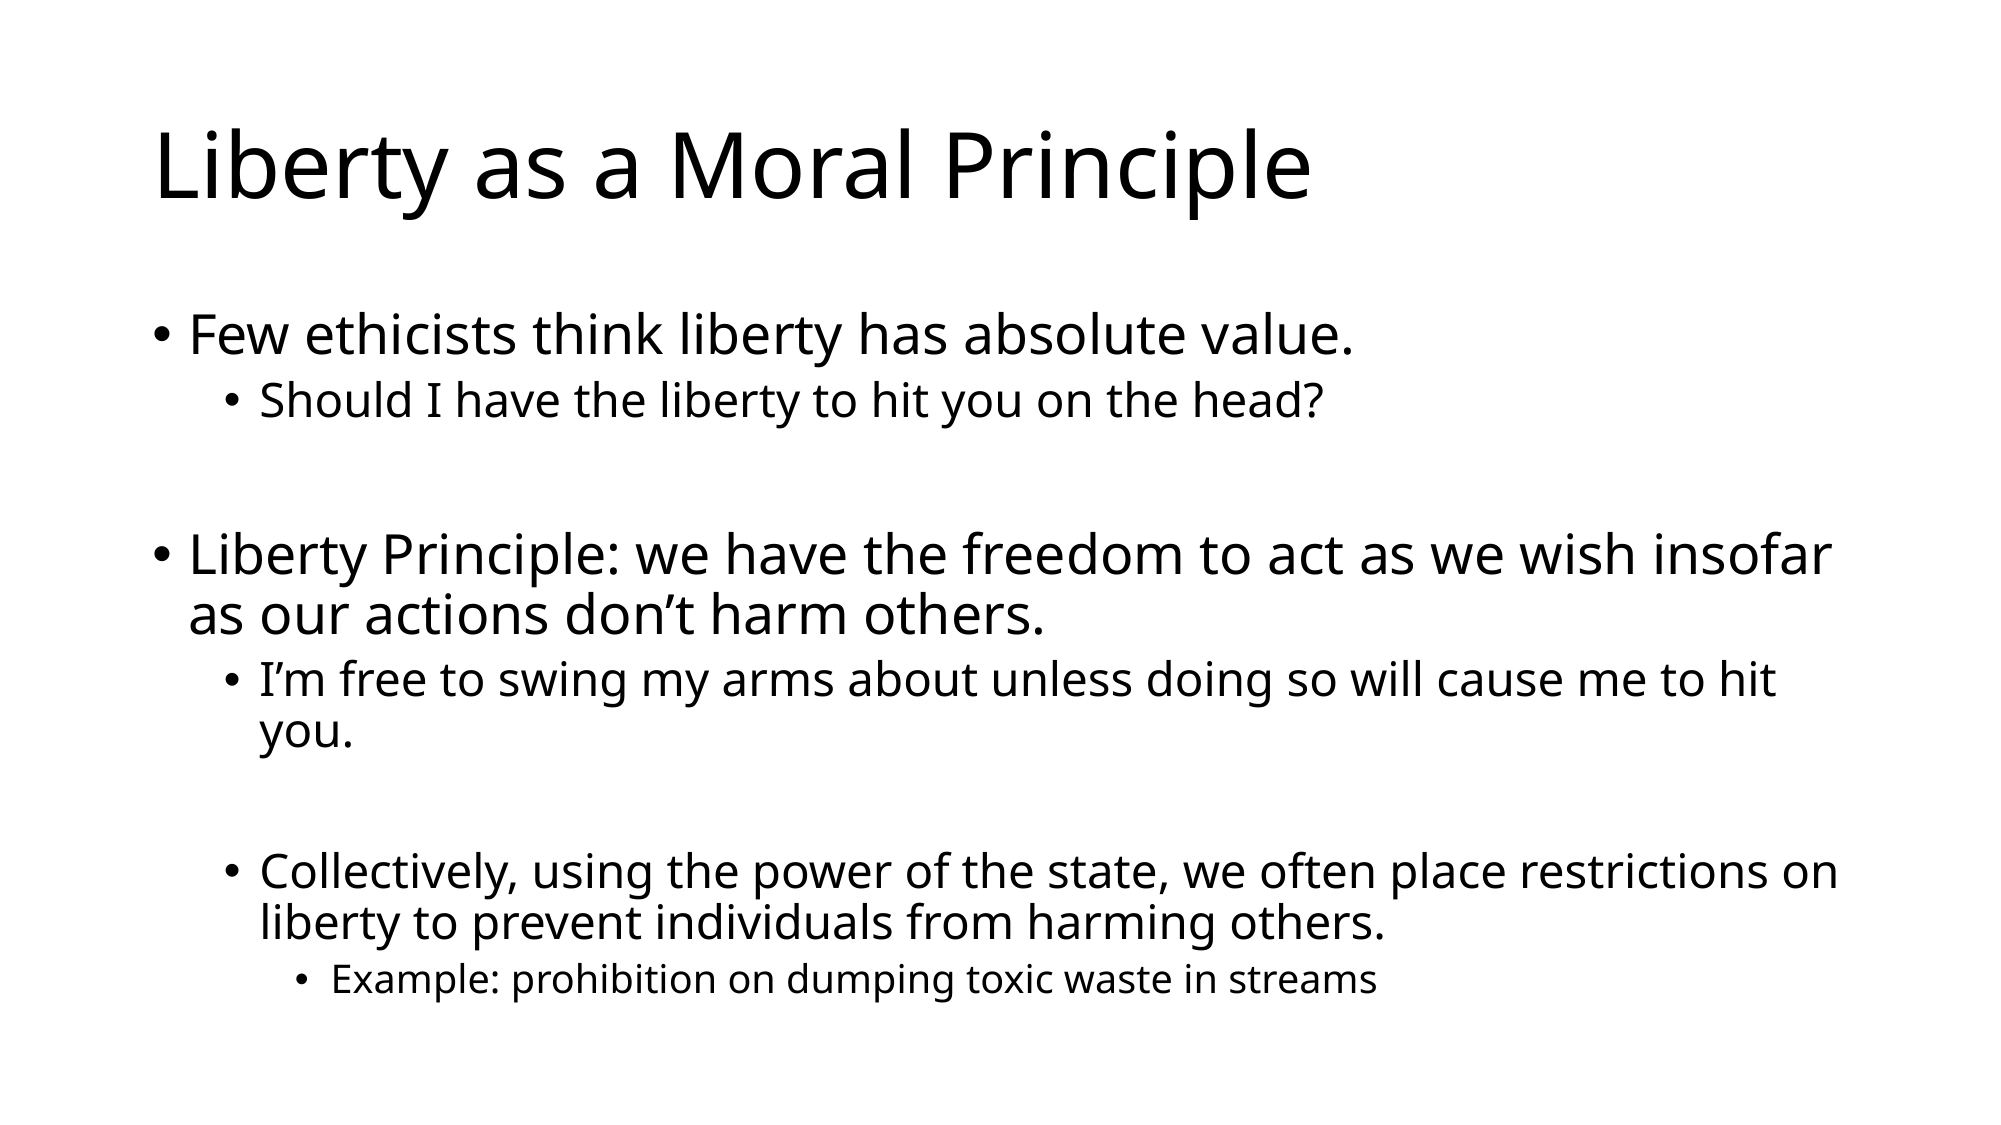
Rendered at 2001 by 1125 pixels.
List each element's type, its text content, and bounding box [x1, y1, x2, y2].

title Liberty as a Moral Principle [137, 59, 1863, 278]
list Few ethicists think liberty has absolute value. Should I have the liberty to hit you on the head? Liberty Principle: we have the freedom to act as we wish insofar as our actions don’t harm others. I’m free to swing my arms about unless doing so will cause me to hit you. Collectively, using the power of the state, we often place restrictions on liberty to prevent individuals from harming others. Example: prohibition on dumping toxic waste in streams [137, 299, 1863, 1014]
